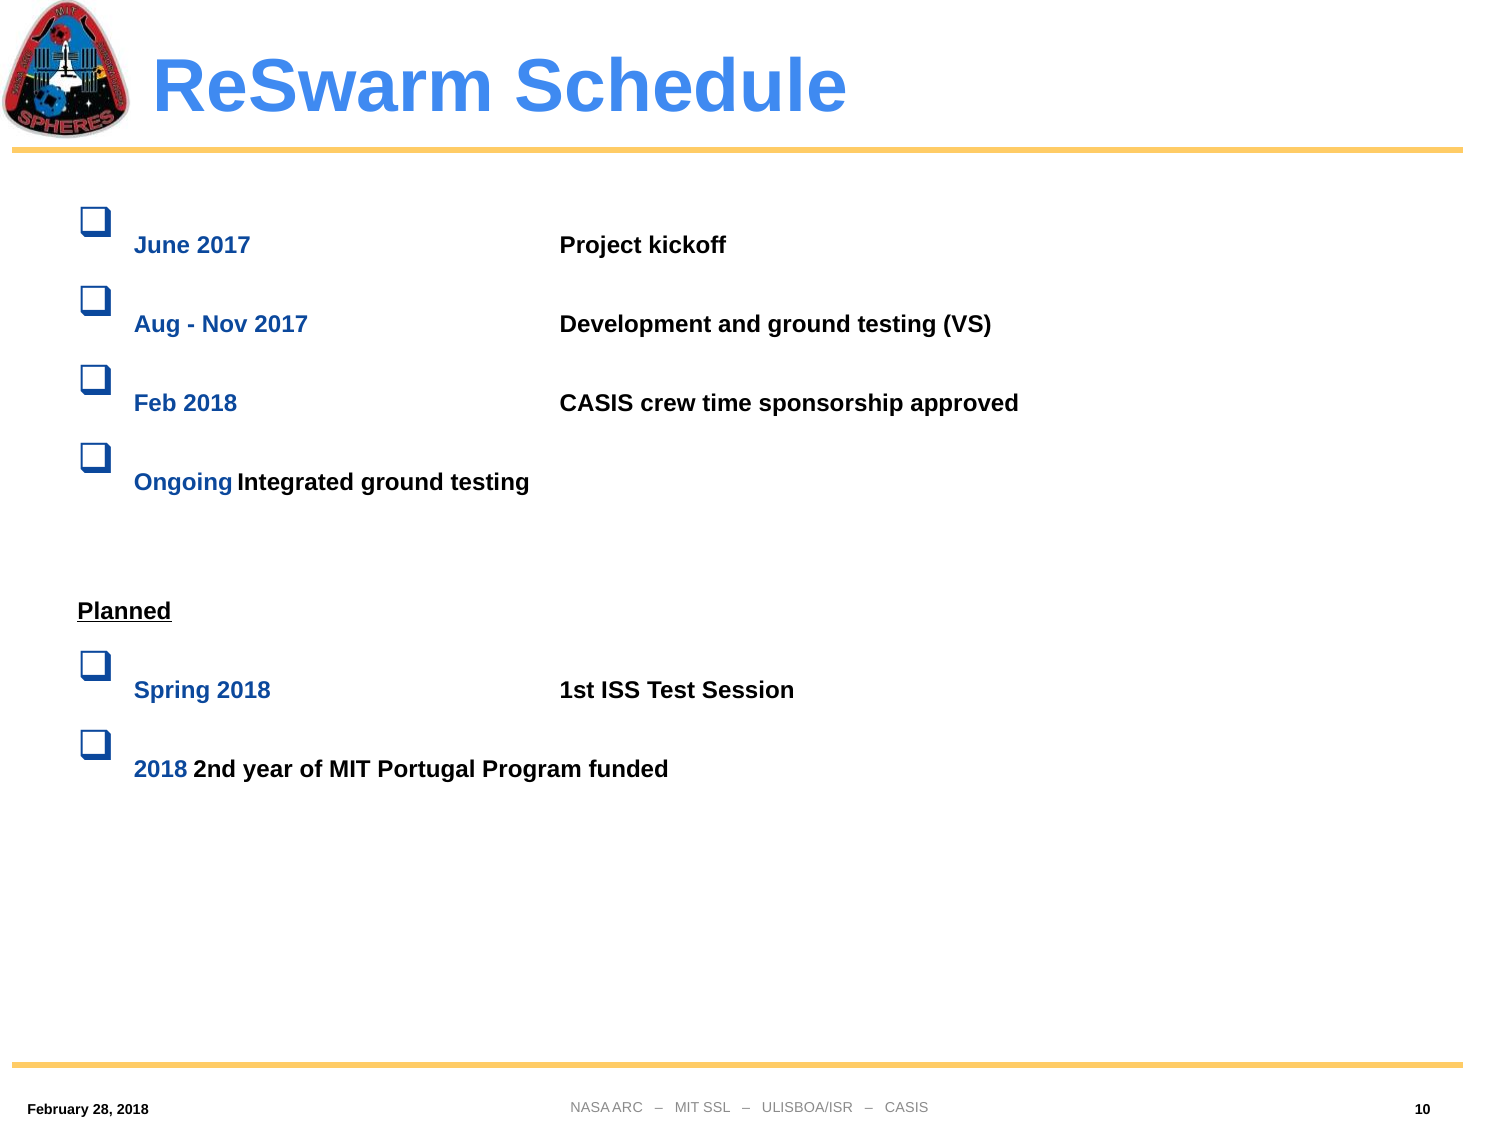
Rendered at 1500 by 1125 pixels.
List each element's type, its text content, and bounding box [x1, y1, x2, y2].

title ReSwarm Schedule [137, 24, 1451, 138]
picture [0, 0, 131, 139]
footer NASA ARC – MIT SSL – ULISBOA/ISR – CASIS [425, 1077, 1075, 1120]
text_box June 2017 Project kickoff Aug - Nov 2017 Development and ground testing (VS) Feb 2018 CASIS crew time sponsorship approved Ongoing Integrated ground testing Planned Spring 2018 1st ISS Test Session 2018 2nd year of MIT Portugal Program funded [62, 194, 1413, 1038]
